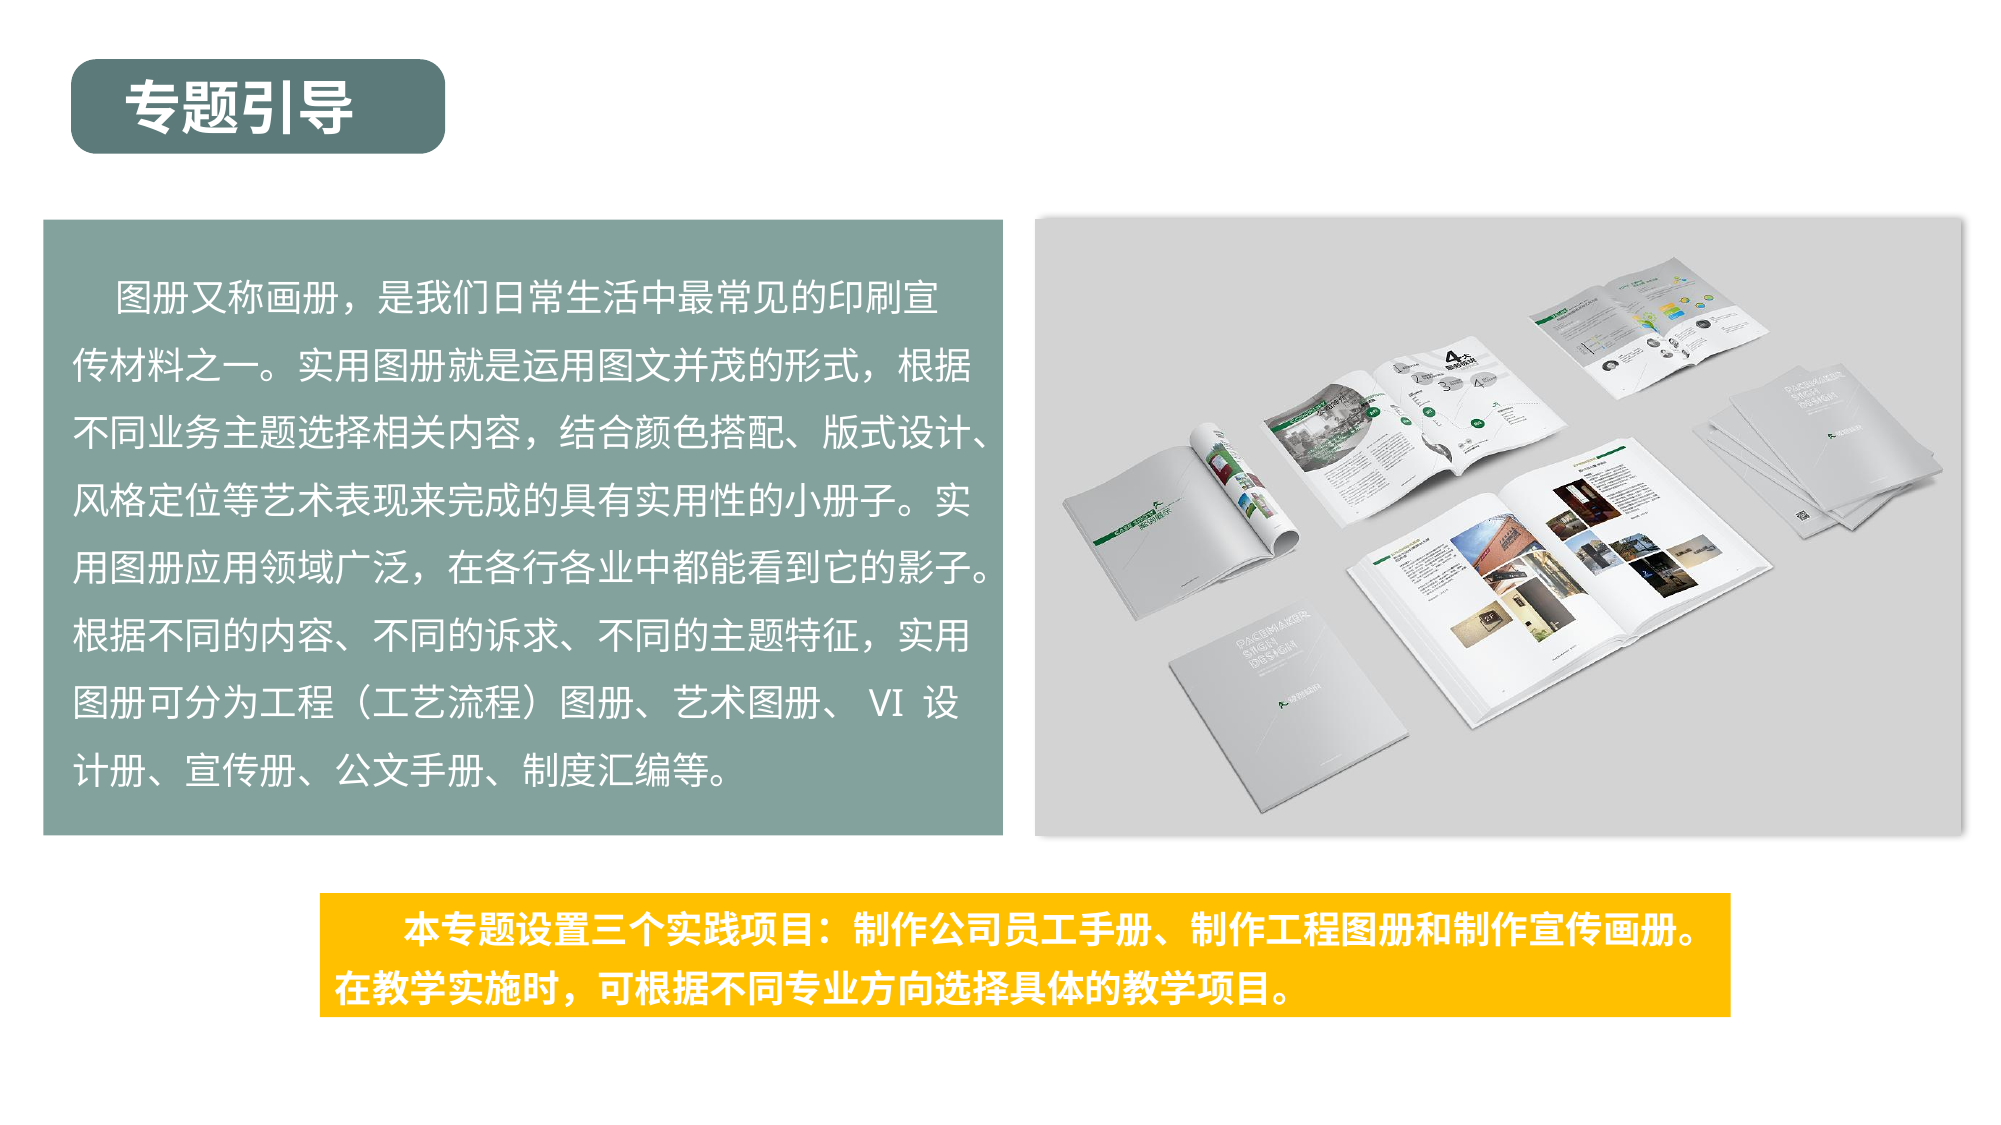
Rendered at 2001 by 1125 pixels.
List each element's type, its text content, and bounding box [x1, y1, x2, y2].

text_box 本专题设置三个实践项目：制作公司员工手册、制作工程图册和制作宣传画册。 在教学实施时，可根据不同专业方向选择具体的教学项目。 [319, 892, 1732, 1018]
text_box [70, 58, 447, 155]
text_box 专题引导 [108, 63, 408, 149]
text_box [43, 219, 1003, 836]
picture [1035, 219, 1961, 837]
